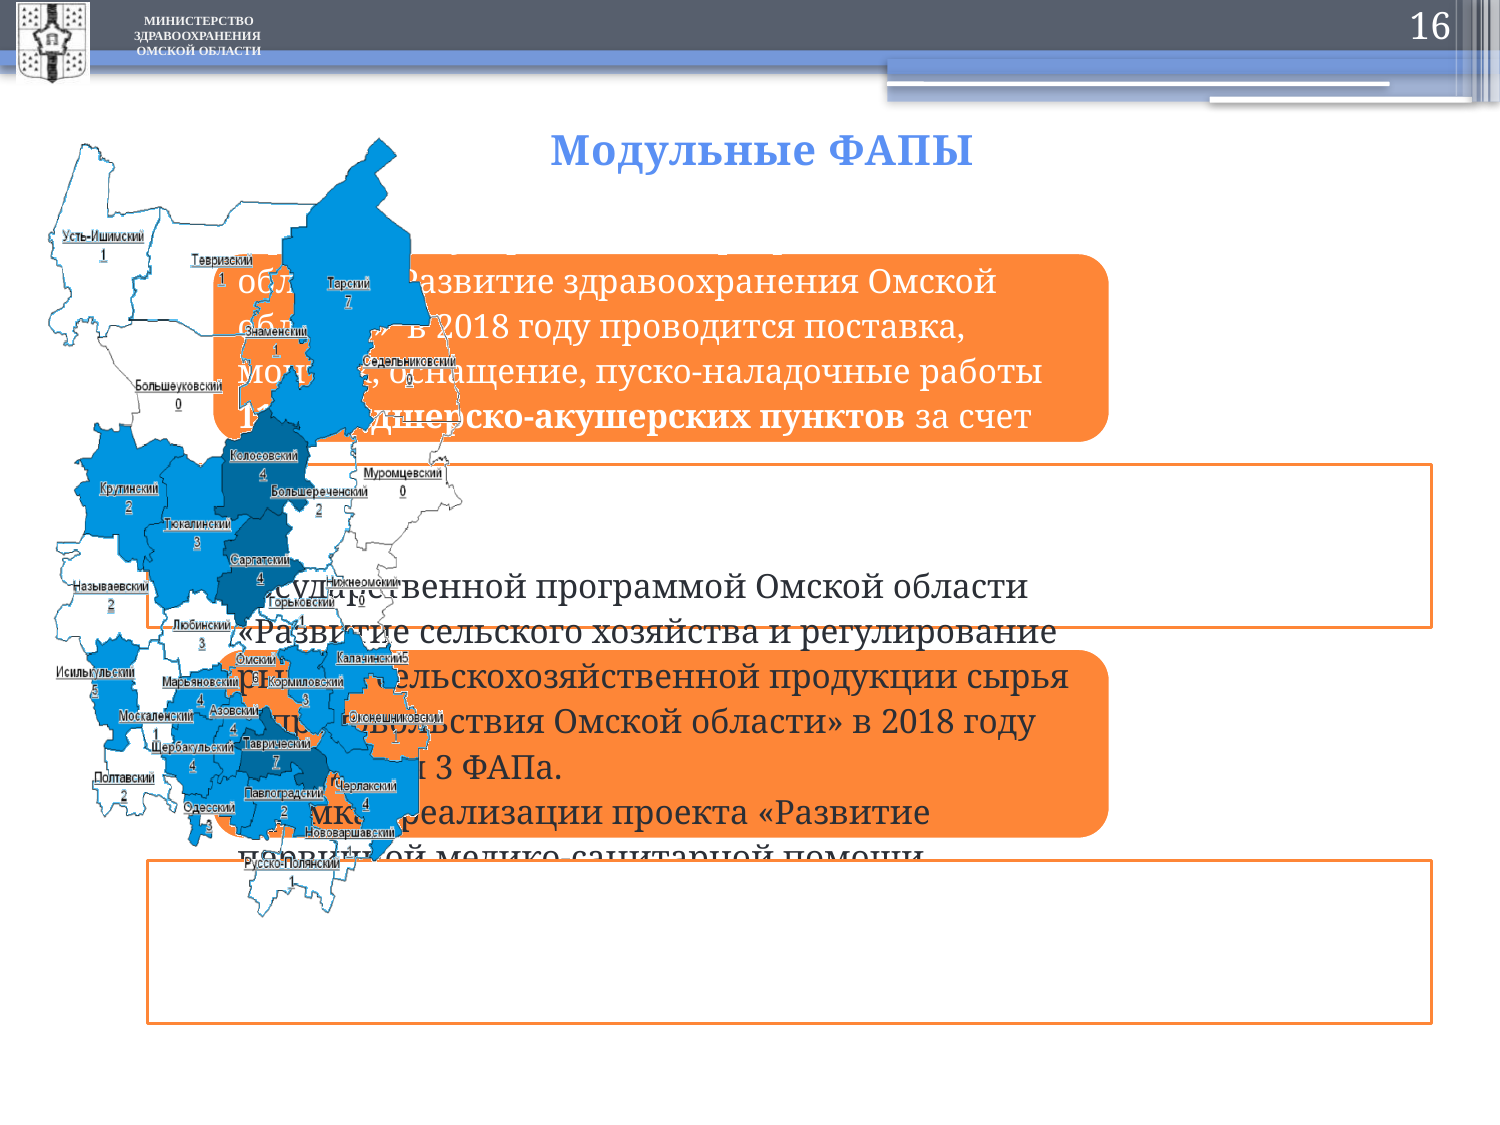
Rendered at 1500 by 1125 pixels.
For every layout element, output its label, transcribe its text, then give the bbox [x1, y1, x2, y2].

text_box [147, 231, 1432, 1024]
picture [16, 112, 495, 947]
text_box Модульные ФАПЫ [53, 89, 1472, 208]
slide_number 16 [1341, 0, 1466, 61]
text_box МИНИСТЕРСТВО ЗДРАВООХРАНЕНИЯ ОМСКОЙ ОБЛАСТИ [95, 5, 312, 66]
picture [16, 2, 91, 84]
